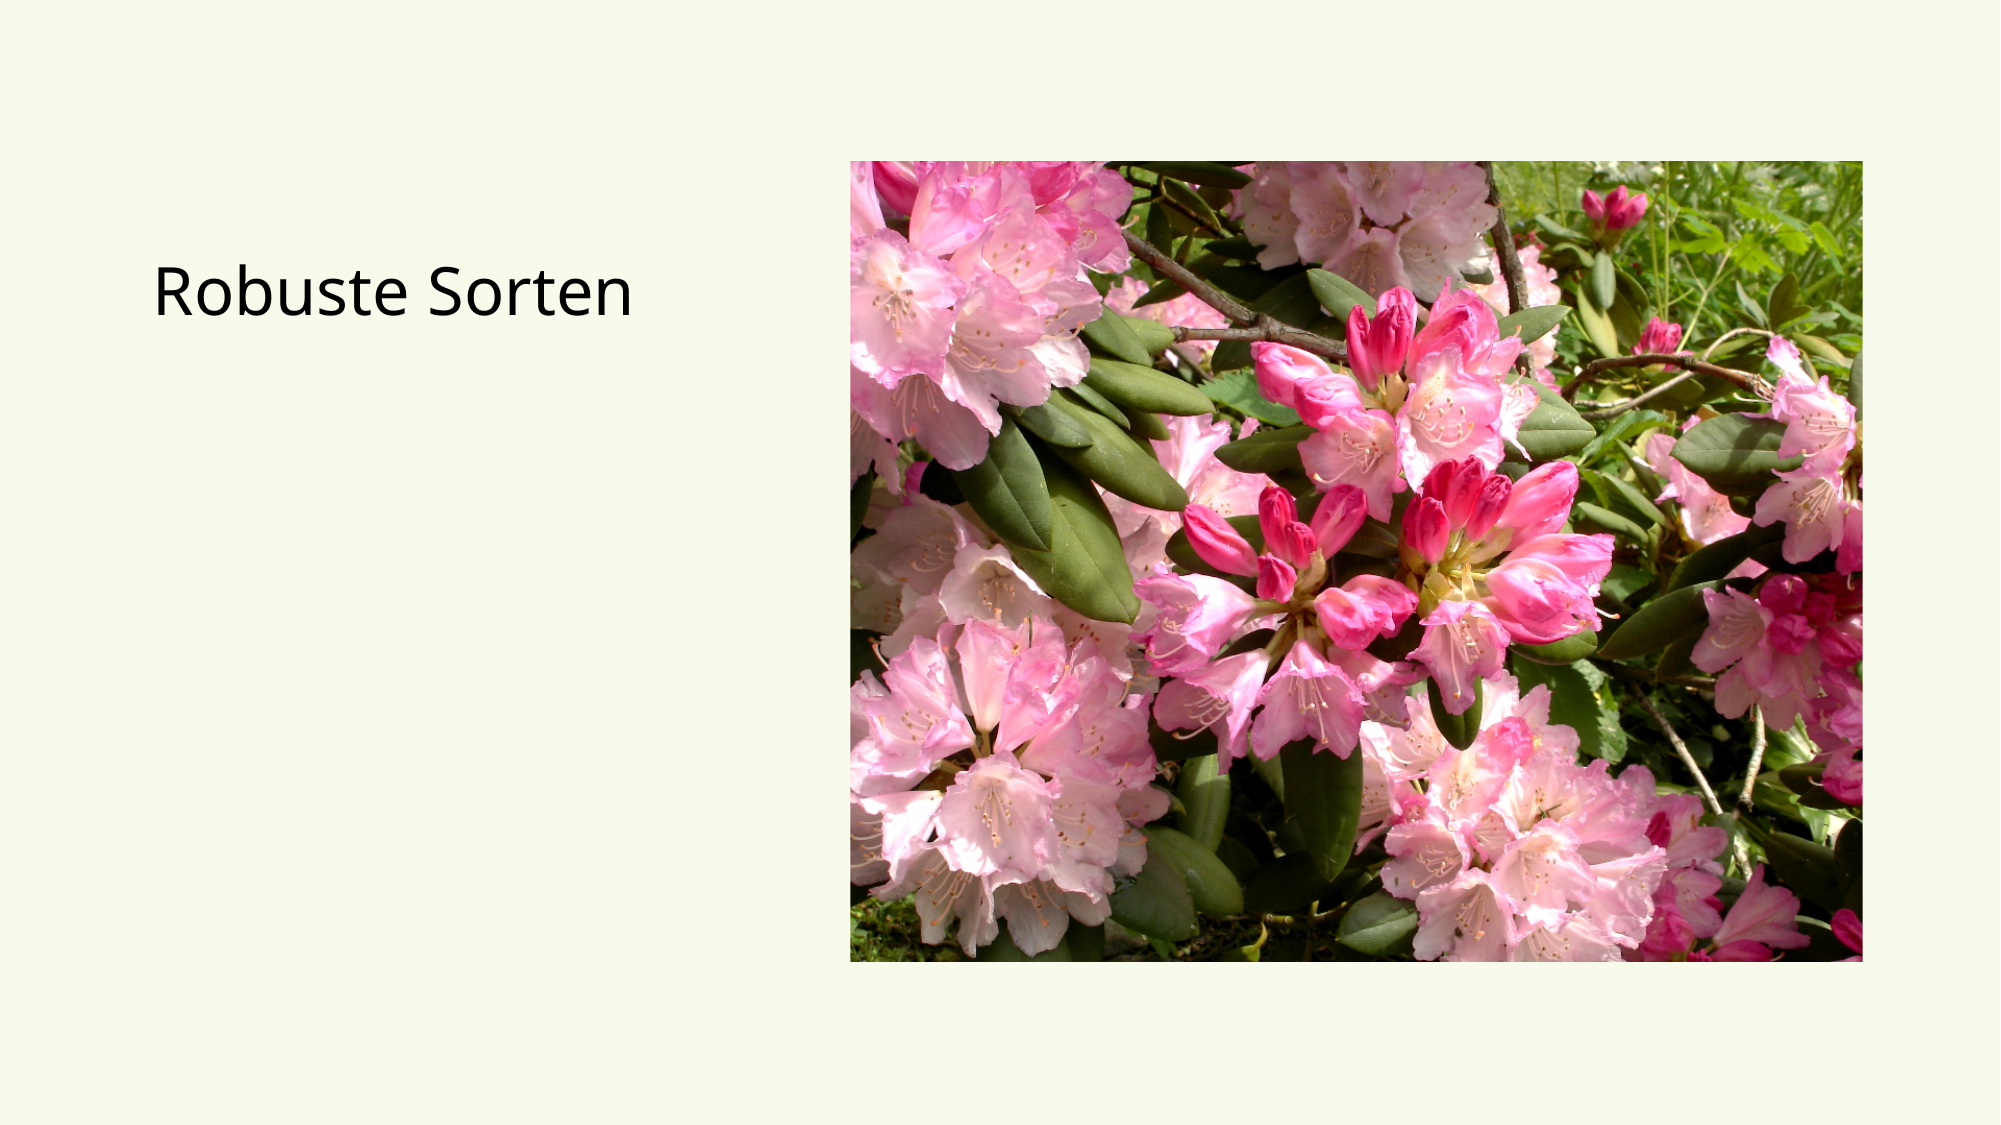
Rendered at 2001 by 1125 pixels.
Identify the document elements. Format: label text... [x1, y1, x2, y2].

title Robuste Sorten [137, 75, 783, 338]
picture [850, 161, 1863, 962]
